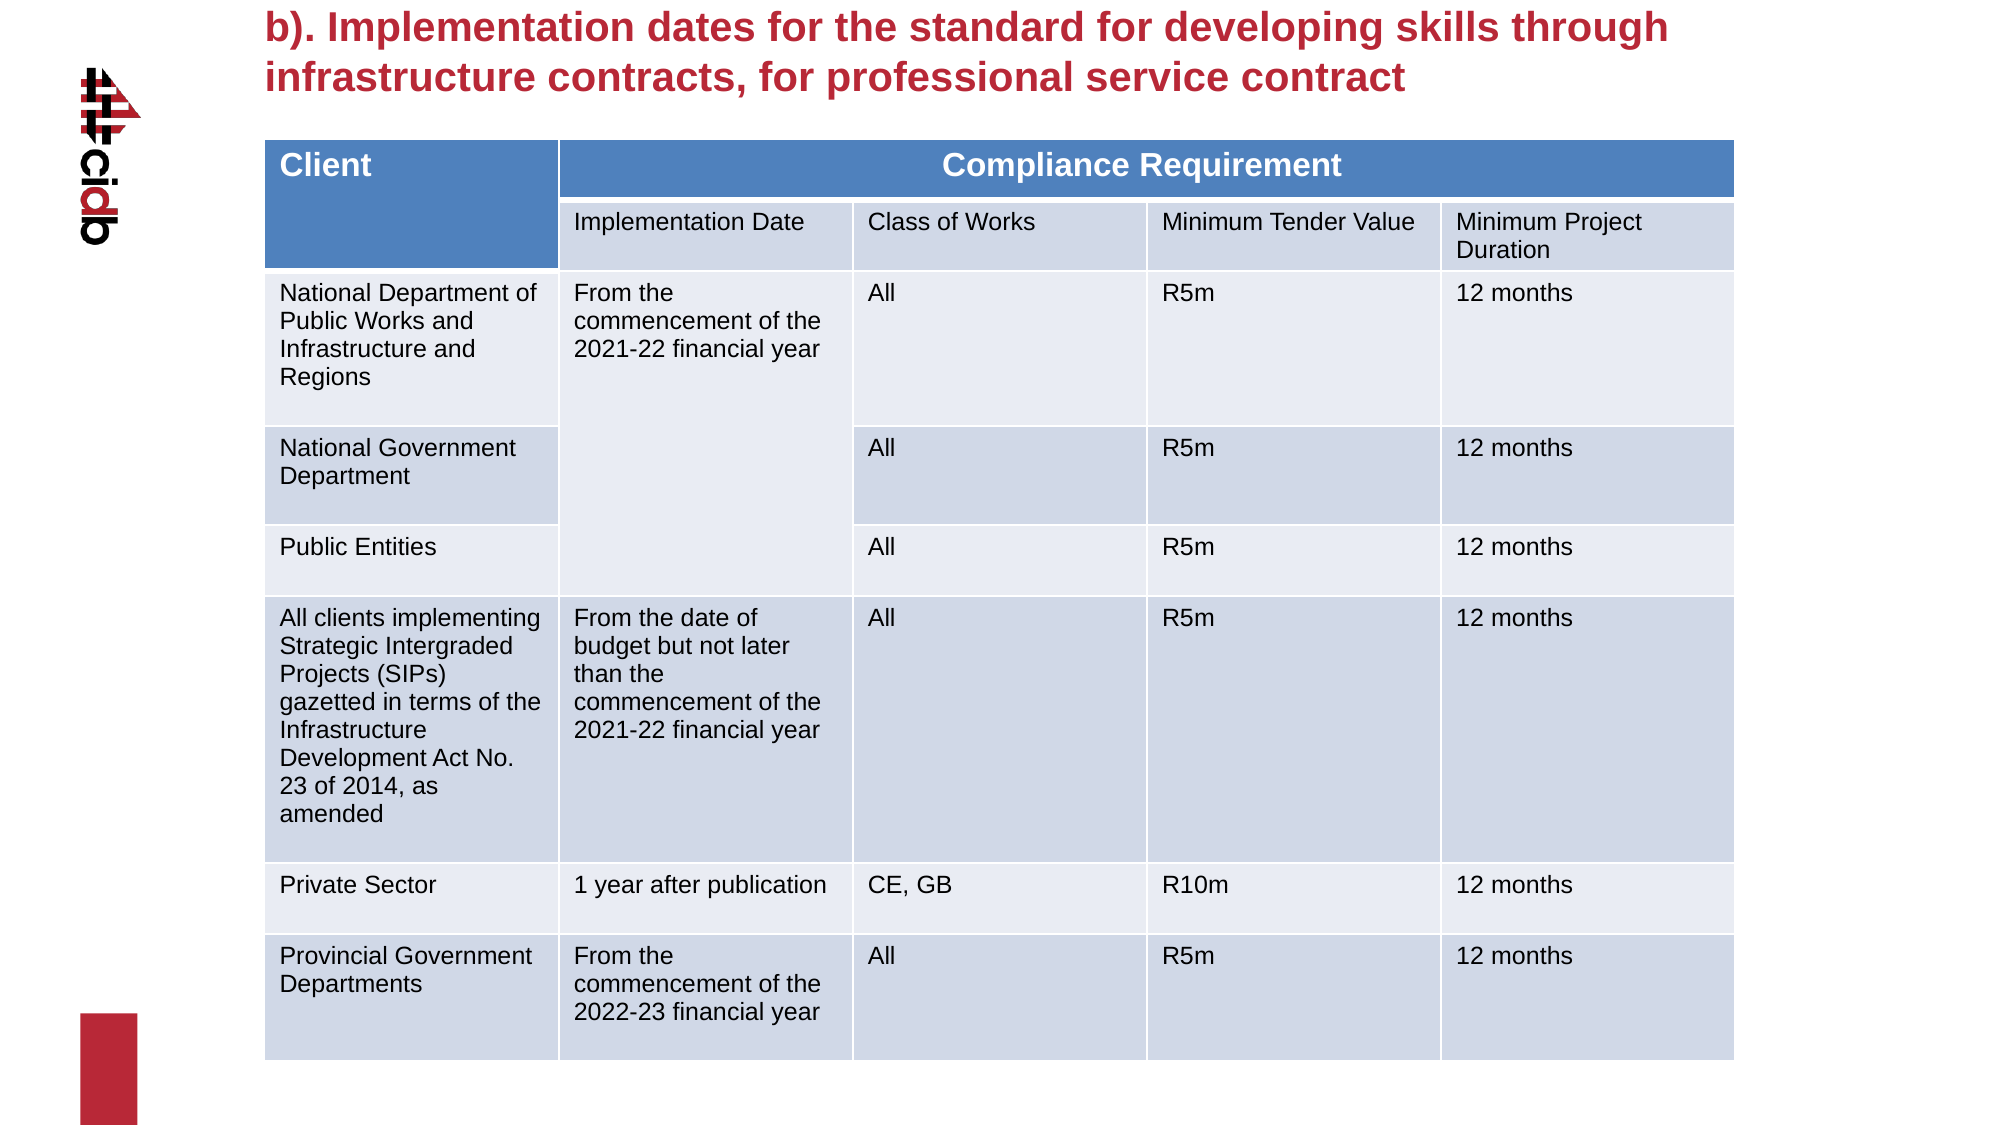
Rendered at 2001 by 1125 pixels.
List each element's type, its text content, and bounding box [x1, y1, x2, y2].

table_cell Implementation Date [560, 203, 852, 270]
table_cell 12 months [1442, 597, 1734, 862]
table_cell Class of Works [854, 203, 1146, 270]
table_cell Private Sector [265, 864, 558, 933]
table_cell R5m [1148, 526, 1440, 595]
table_cell 12 months [1442, 526, 1734, 595]
table_cell Minimum Project Duration [1442, 203, 1734, 270]
table_cell 1 year after publication [560, 864, 852, 933]
table_cell 12 months [1442, 935, 1734, 1060]
title b). Implementation dates for the standard for developing skills through infrastructure contracts, for professional service contract [264, 0, 1736, 101]
table_cell All [854, 526, 1146, 595]
table_cell All [854, 272, 1146, 425]
table_cell Minimum Tender Value [1148, 203, 1440, 270]
table_cell R5m [1148, 597, 1440, 862]
table_cell R5m [1148, 272, 1440, 425]
table_cell National Government Department [265, 427, 558, 524]
table_cell From the date of budget but not later than the commencement of the 2021-22 financial year [560, 597, 852, 862]
table_cell Public Entities [265, 526, 558, 595]
table_cell R10m [1148, 864, 1440, 933]
table_cell CE, GB [854, 864, 1146, 933]
table_cell All [854, 597, 1146, 862]
table_cell All [854, 935, 1146, 1060]
table_header Compliance Requirement [560, 140, 1734, 197]
table_header Client [265, 140, 558, 268]
table_cell R5m [1148, 935, 1440, 1060]
table_cell R5m [1148, 427, 1440, 524]
table_cell All [854, 427, 1146, 524]
table_cell Provincial Government Departments [265, 935, 558, 1060]
table_cell 12 months [1442, 427, 1734, 524]
table_cell 12 months [1442, 272, 1734, 425]
table_cell National Department of Public Works and Infrastructure and Regions [265, 274, 558, 425]
table_cell All clients implementing Strategic Intergraded Projects (SIPs) gazetted in terms of the Infrastructure Development Act No. 23 of 2014, as amended [265, 597, 558, 862]
table_cell From the commencement of the 2021-22 financial year [560, 272, 852, 595]
table_cell 12 months [1442, 864, 1734, 933]
picture [70, 60, 148, 253]
table_cell From the commencement of the 2022-23 financial year [560, 935, 852, 1060]
